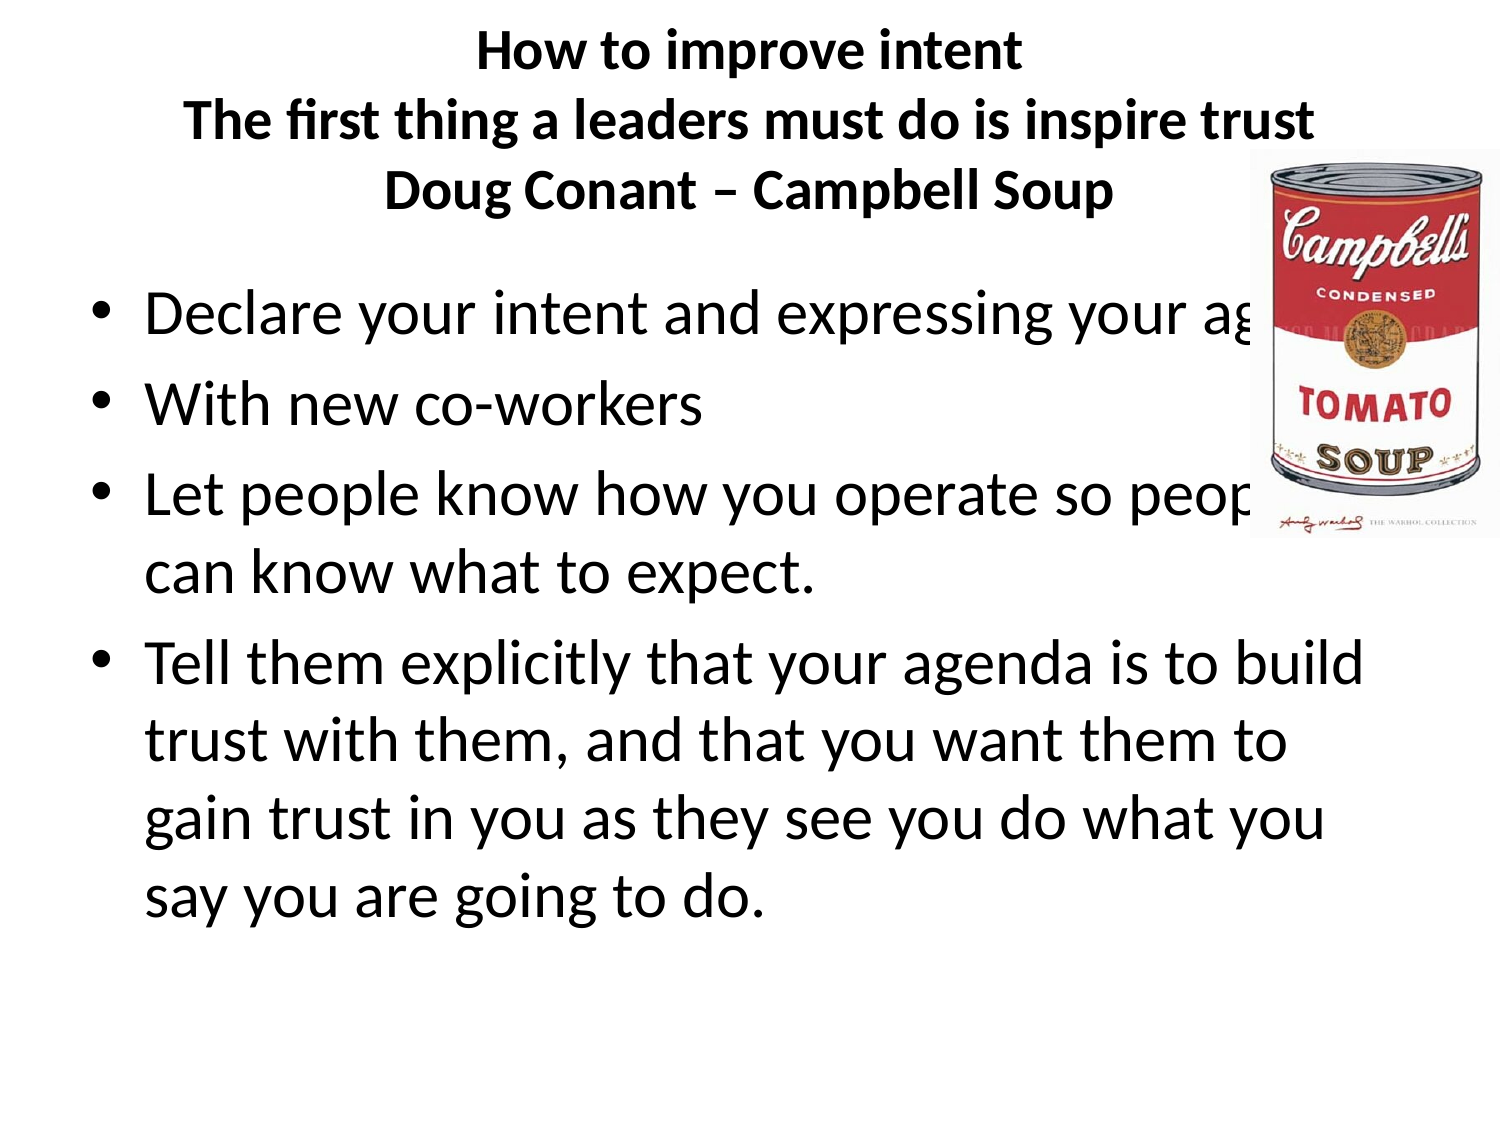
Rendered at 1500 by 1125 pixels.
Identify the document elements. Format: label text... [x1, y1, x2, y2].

title How to improve intent The first thing a leaders must do is inspire trust Doug Conant – Campbell Soup [75, 0, 1425, 233]
picture [1249, 149, 1500, 538]
list Declare your intent and expressing your agenda With new co-workers Let people know how you operate so people can know what to expect. Tell them explicitly that your agenda is to build trust with them, and that you want them to gain trust in you as they see you do what you say you are going to do. [75, 262, 1425, 1005]
